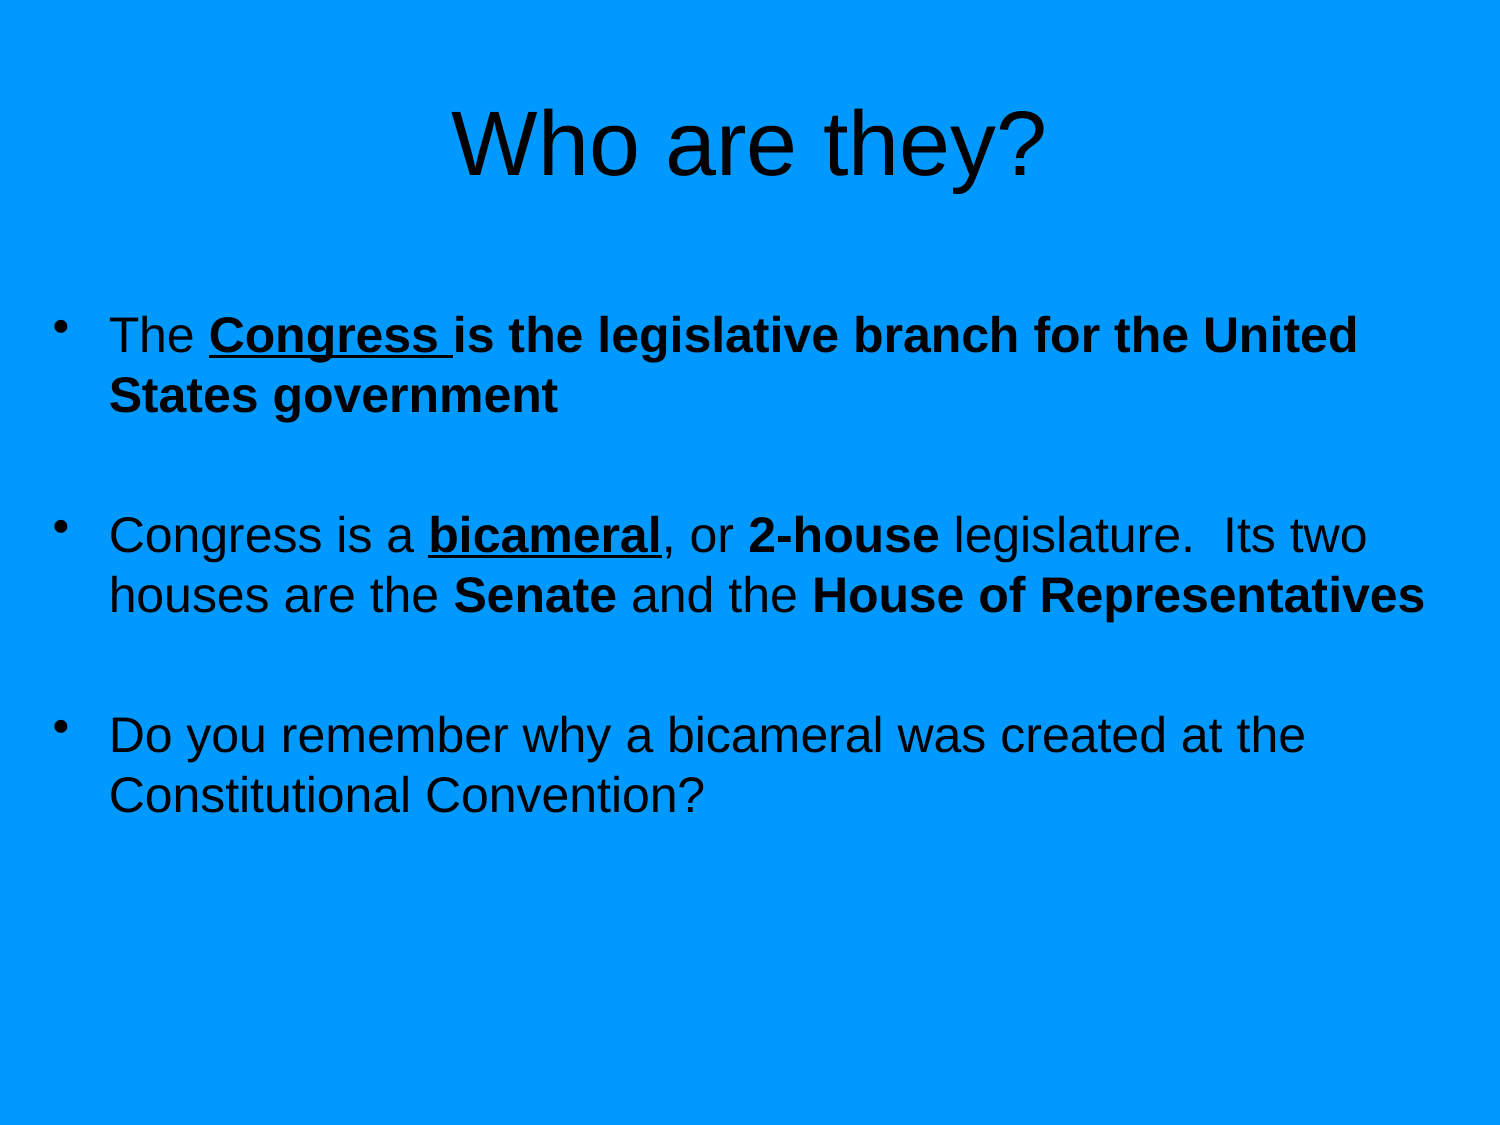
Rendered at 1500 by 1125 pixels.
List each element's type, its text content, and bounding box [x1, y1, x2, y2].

list The Congress is the legislative branch for the United States government Congress is a bicameral, or 2-house legislature. Its two houses are the Senate and the House of Representatives Do you remember why a bicameral was created at the Constitutional Convention? [37, 224, 1450, 1088]
title Who are they? [75, 45, 1425, 224]
